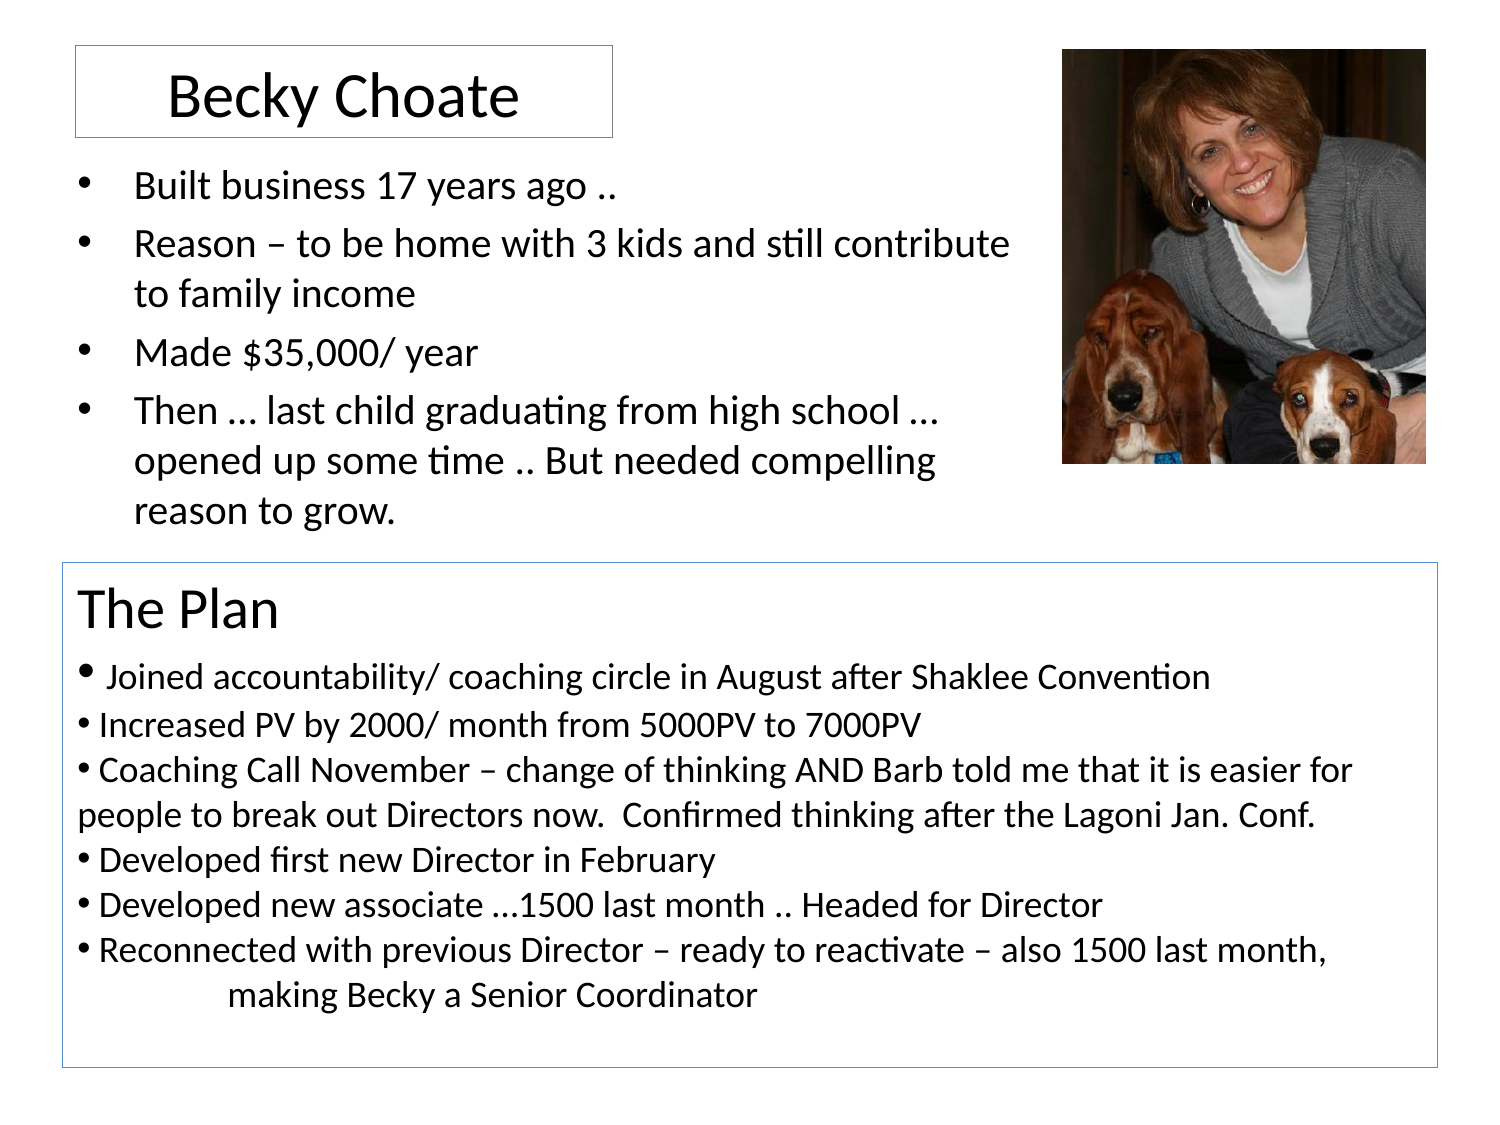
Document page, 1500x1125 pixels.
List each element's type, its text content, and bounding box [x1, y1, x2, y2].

picture [1062, 49, 1426, 464]
title Becky Choate [75, 45, 613, 138]
text_box The Plan Joined accountability/ coaching circle in August after Shaklee Convention Increased PV by 2000/ month from 5000PV to 7000PV Coaching Call November – change of thinking AND Barb told me that it is easier for people to break out Directors now. Confirmed thinking after the Lagoni Jan. Conf. Developed first new Director in February Developed new associate …1500 last month .. Headed for Director Reconnected with previous Director – ready to reactivate – also 1500 last month, making Becky a Senior Coordinator [62, 562, 1438, 1068]
list Built business 17 years ago .. Reason – to be home with 3 kids and still contribute to family income Made $35,000/ year Then … last child graduating from high school … opened up some time .. But needed compelling reason to grow. [62, 149, 1038, 562]
